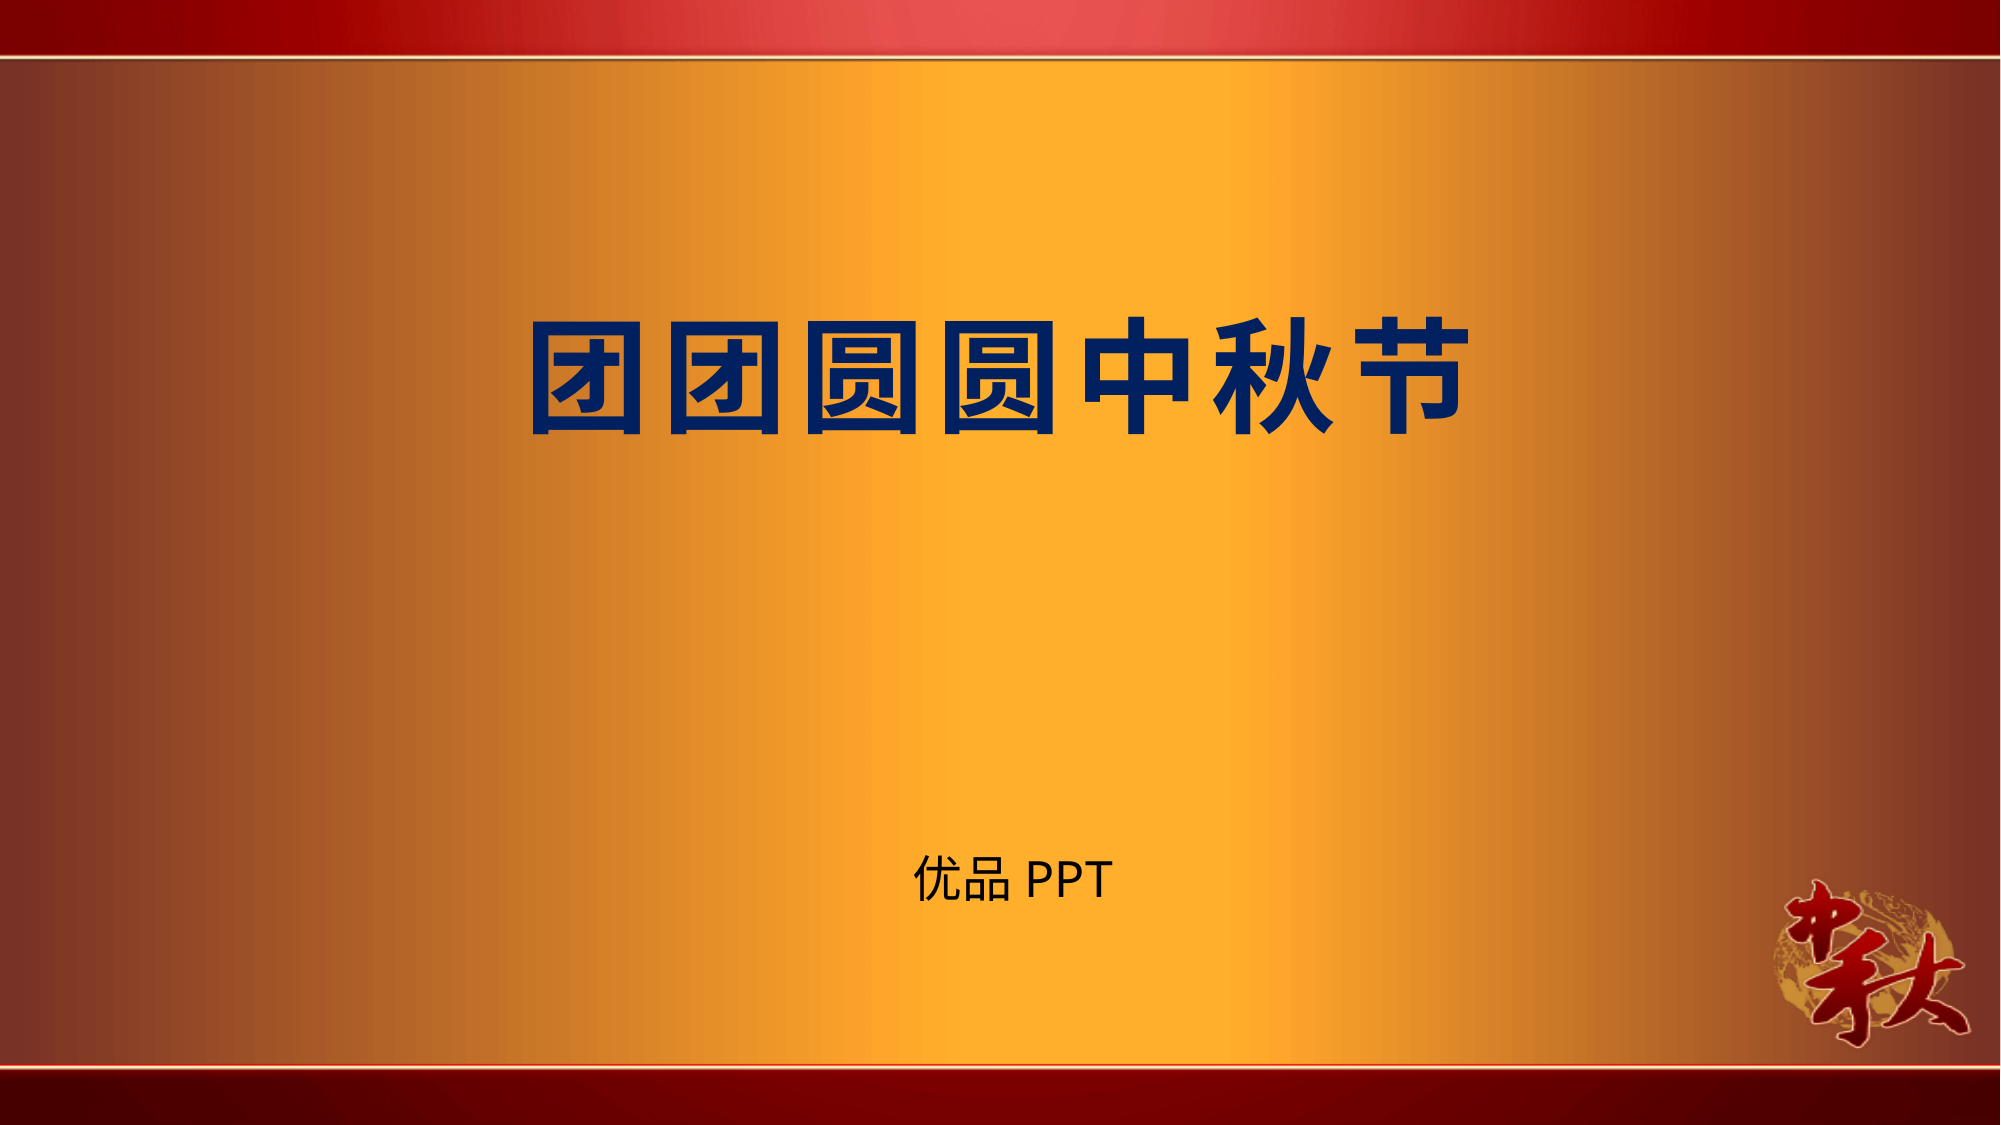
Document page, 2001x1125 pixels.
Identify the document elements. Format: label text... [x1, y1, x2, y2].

text_box 优品PPT [841, 834, 1185, 915]
text_box 团团圆圆中秋节 [249, 290, 1750, 456]
picture [0, 0, 2001, 1125]
